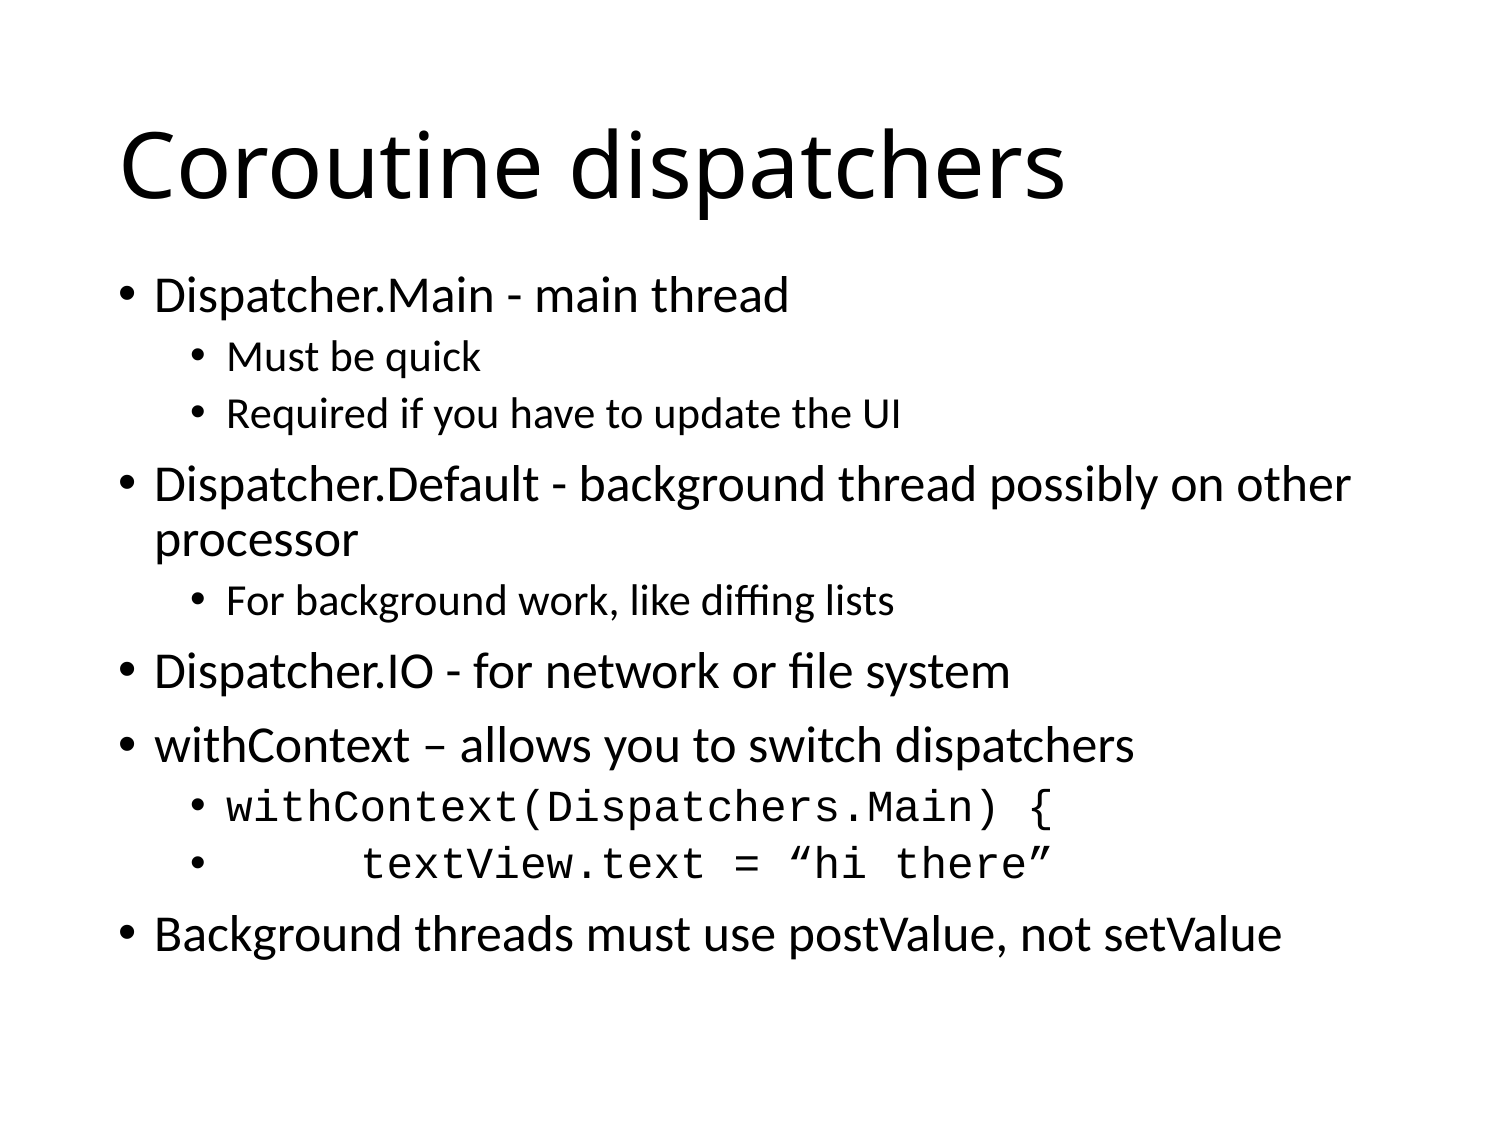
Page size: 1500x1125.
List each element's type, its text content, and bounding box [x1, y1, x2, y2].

list Dispatcher.Main - main thread Must be quick Required if you have to update the UI Dispatcher.Default - background thread possibly on other processor For background work, like diffing lists Dispatcher.IO - for network or file system withContext – allows you to switch dispatchers withContext(Dispatchers.Main) { textView.text = “hi there” Background threads must use postValue, not setValue [103, 260, 1397, 974]
title Coroutine dispatchers [103, 59, 1397, 260]
